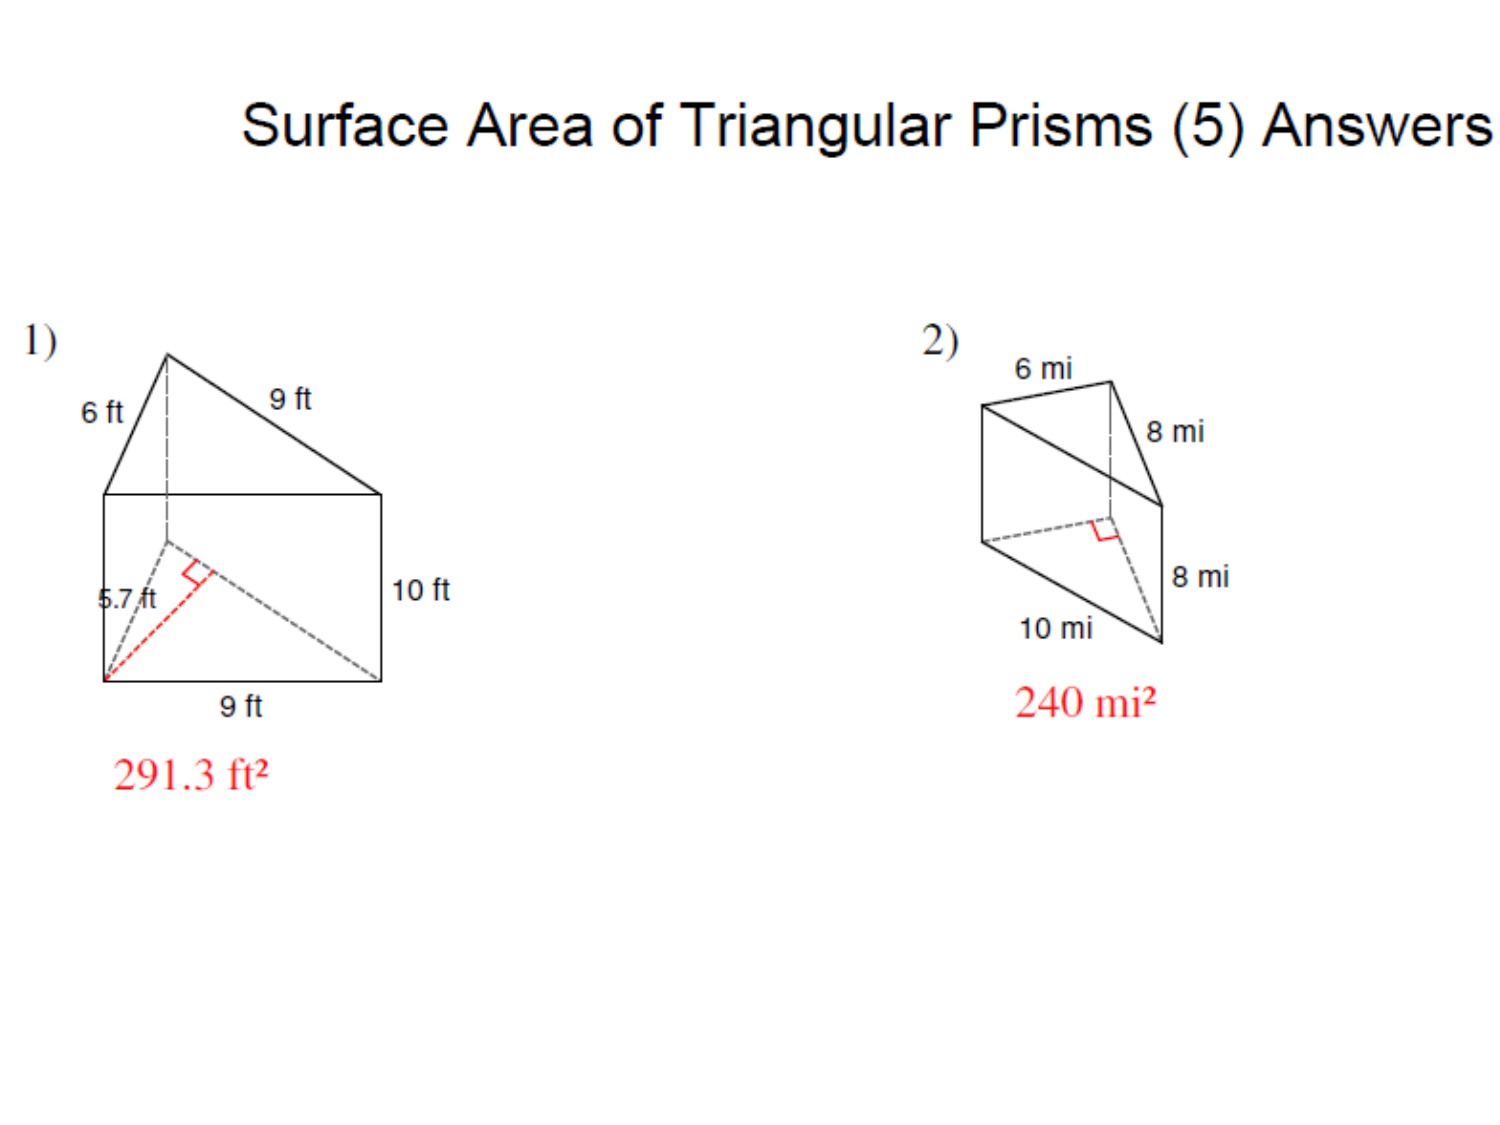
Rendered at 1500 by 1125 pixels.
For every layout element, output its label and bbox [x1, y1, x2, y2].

picture [0, 74, 1500, 808]
